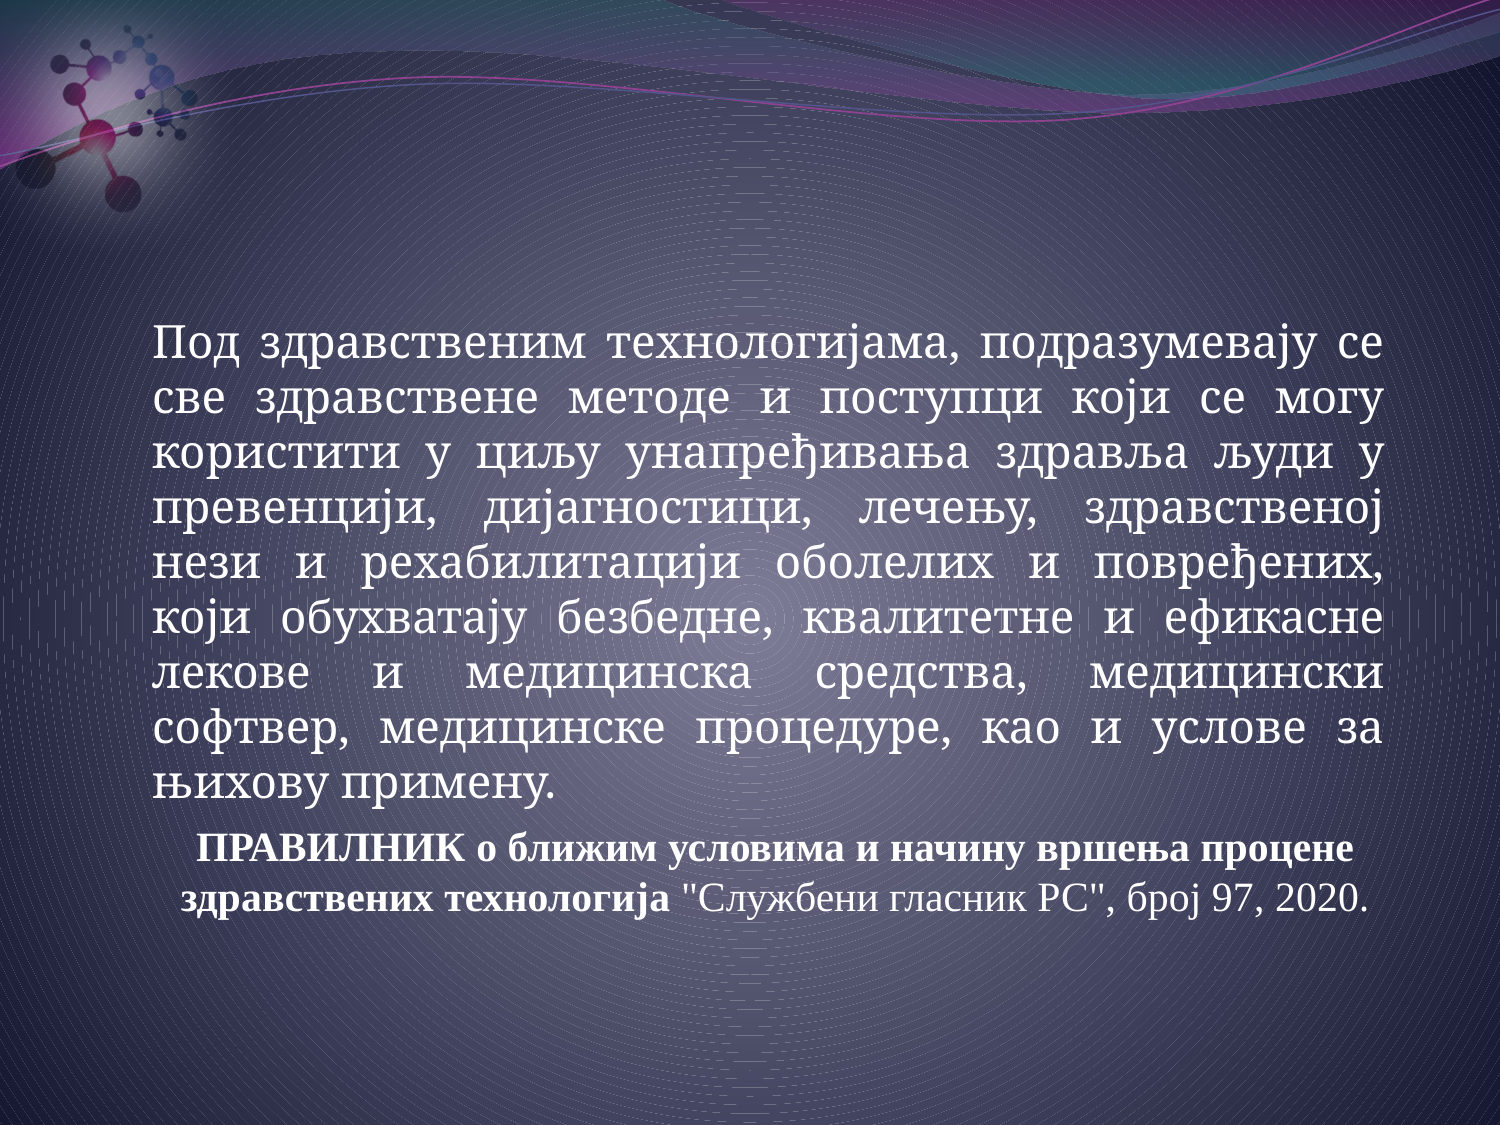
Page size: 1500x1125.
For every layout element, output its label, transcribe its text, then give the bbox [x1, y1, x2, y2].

text_box Под здравственим технологијама, подразумевају се све здравствене методе и поступци који се могу користити у циљу унапређивања здравља људи у превенцији, дијагностици, лечењу, здравственој нези и рехабилитацији оболелих и повређених, који обухватају безбедне, квалитетне и ефикасне лекове и медицинска средства, медицински софтвер, медицинске процедуре, као и услове за њихову примену. [137, 305, 1400, 812]
text_box ПРАВИЛНИК о ближим условима и начину вршења процене здравствених технологија "Службени гласник РС", број 97, 2020. [87, 812, 1463, 928]
